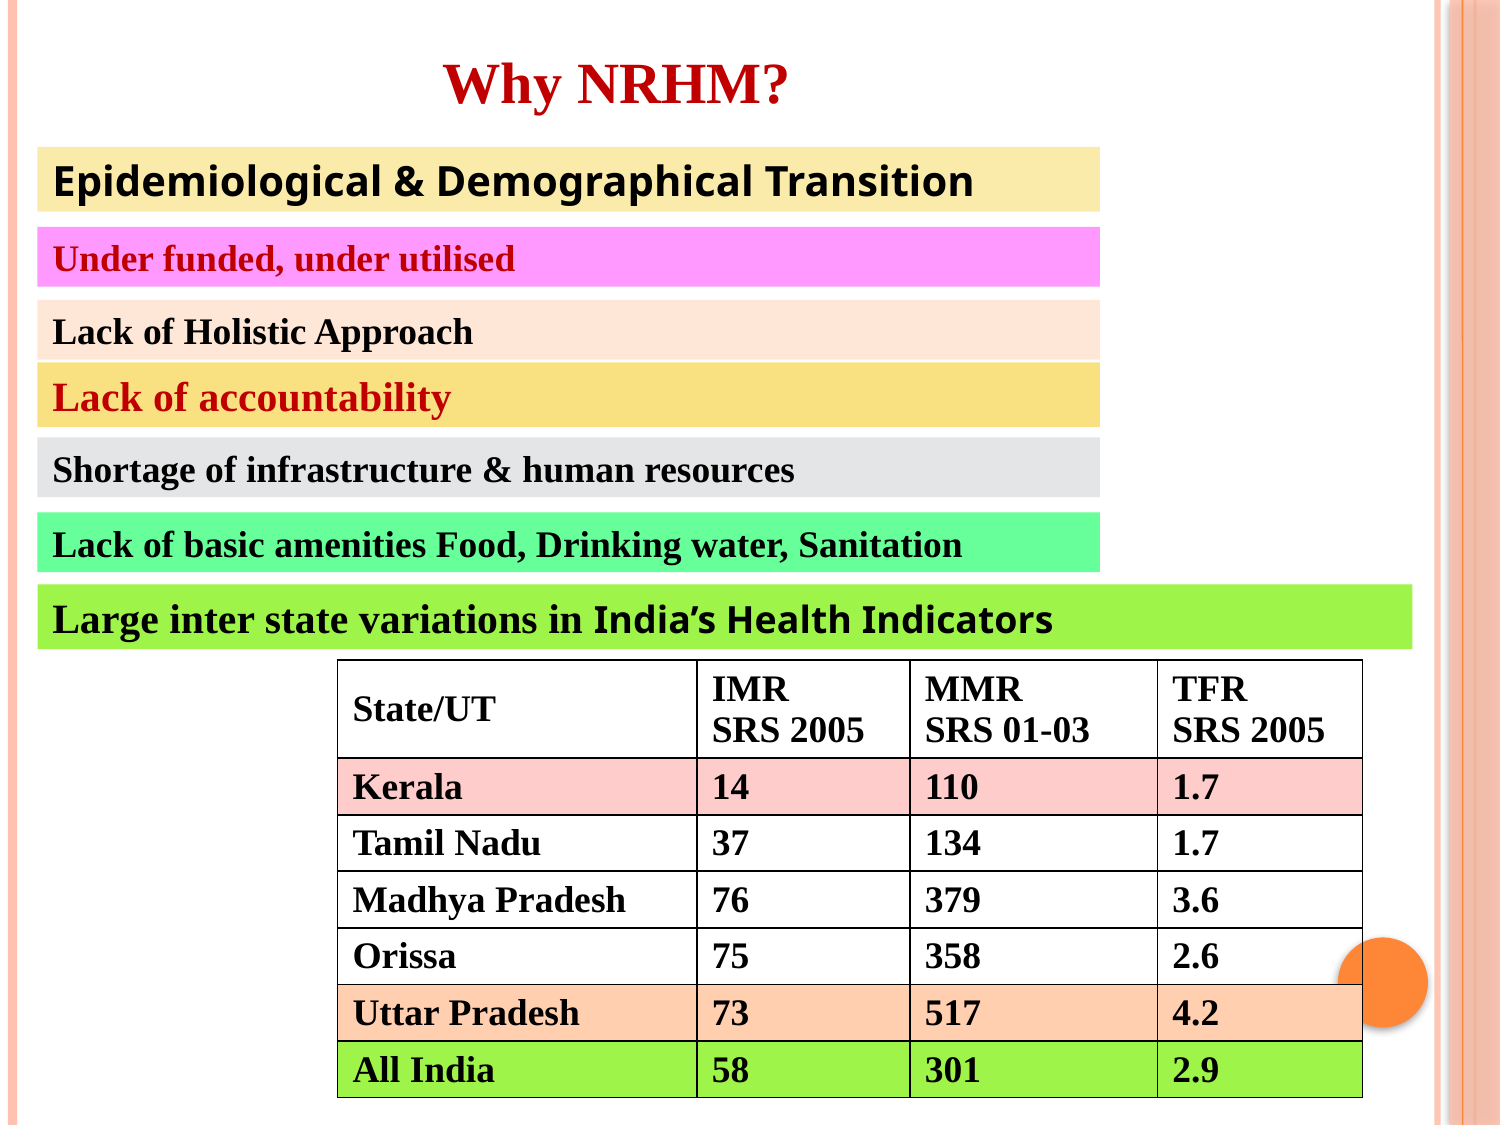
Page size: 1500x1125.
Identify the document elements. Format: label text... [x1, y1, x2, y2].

table_cell 2.9 [1158, 1042, 1362, 1097]
table_cell 517 [911, 985, 1157, 1040]
table_cell 2.6 [1158, 929, 1362, 984]
text_box Epidemiological & Demographical Transition [37, 146, 1100, 212]
table_cell 134 [911, 816, 1157, 870]
table_cell 379 [911, 872, 1157, 927]
table_header MMR SRS 01-03 [911, 661, 1157, 757]
table_cell Orissa [338, 929, 696, 984]
text_box Lack of accountability [37, 362, 1100, 428]
text_box Under funded, under utilised [37, 226, 1100, 287]
table_cell 110 [911, 759, 1157, 814]
table_cell 58 [698, 1042, 909, 1097]
table_cell 1.7 [1158, 759, 1362, 814]
table_cell Uttar Pradesh [338, 985, 696, 1040]
table_cell Madhya Pradesh [338, 872, 696, 927]
text_box Lack of Holistic Approach [37, 299, 1100, 360]
table_cell 76 [698, 872, 909, 927]
table_cell 301 [911, 1042, 1157, 1097]
table_header IMR SRS 2005 [698, 661, 909, 757]
table_header State/UT [338, 661, 696, 757]
table_header TFR SRS 2005 [1158, 661, 1362, 757]
table_cell 4.2 [1158, 985, 1362, 1040]
text_box Shortage of infrastructure & human resources [37, 437, 1100, 498]
table_cell 3.6 [1158, 872, 1362, 927]
text_box Why NRHM? [427, 37, 878, 123]
table_cell All India [338, 1042, 696, 1097]
table_cell Kerala [338, 759, 696, 814]
table_cell 14 [698, 759, 909, 814]
table_cell 37 [698, 816, 909, 870]
table_cell Tamil Nadu [338, 816, 696, 870]
text_box Lack of basic amenities Food, Drinking water, Sanitation [37, 512, 1100, 573]
table_cell 358 [911, 929, 1157, 984]
table_cell 75 [698, 929, 909, 984]
table_cell 1.7 [1158, 816, 1362, 870]
text_box Large inter state variations in India’s Health Indicators [37, 584, 1413, 650]
table_cell 73 [698, 985, 909, 1040]
